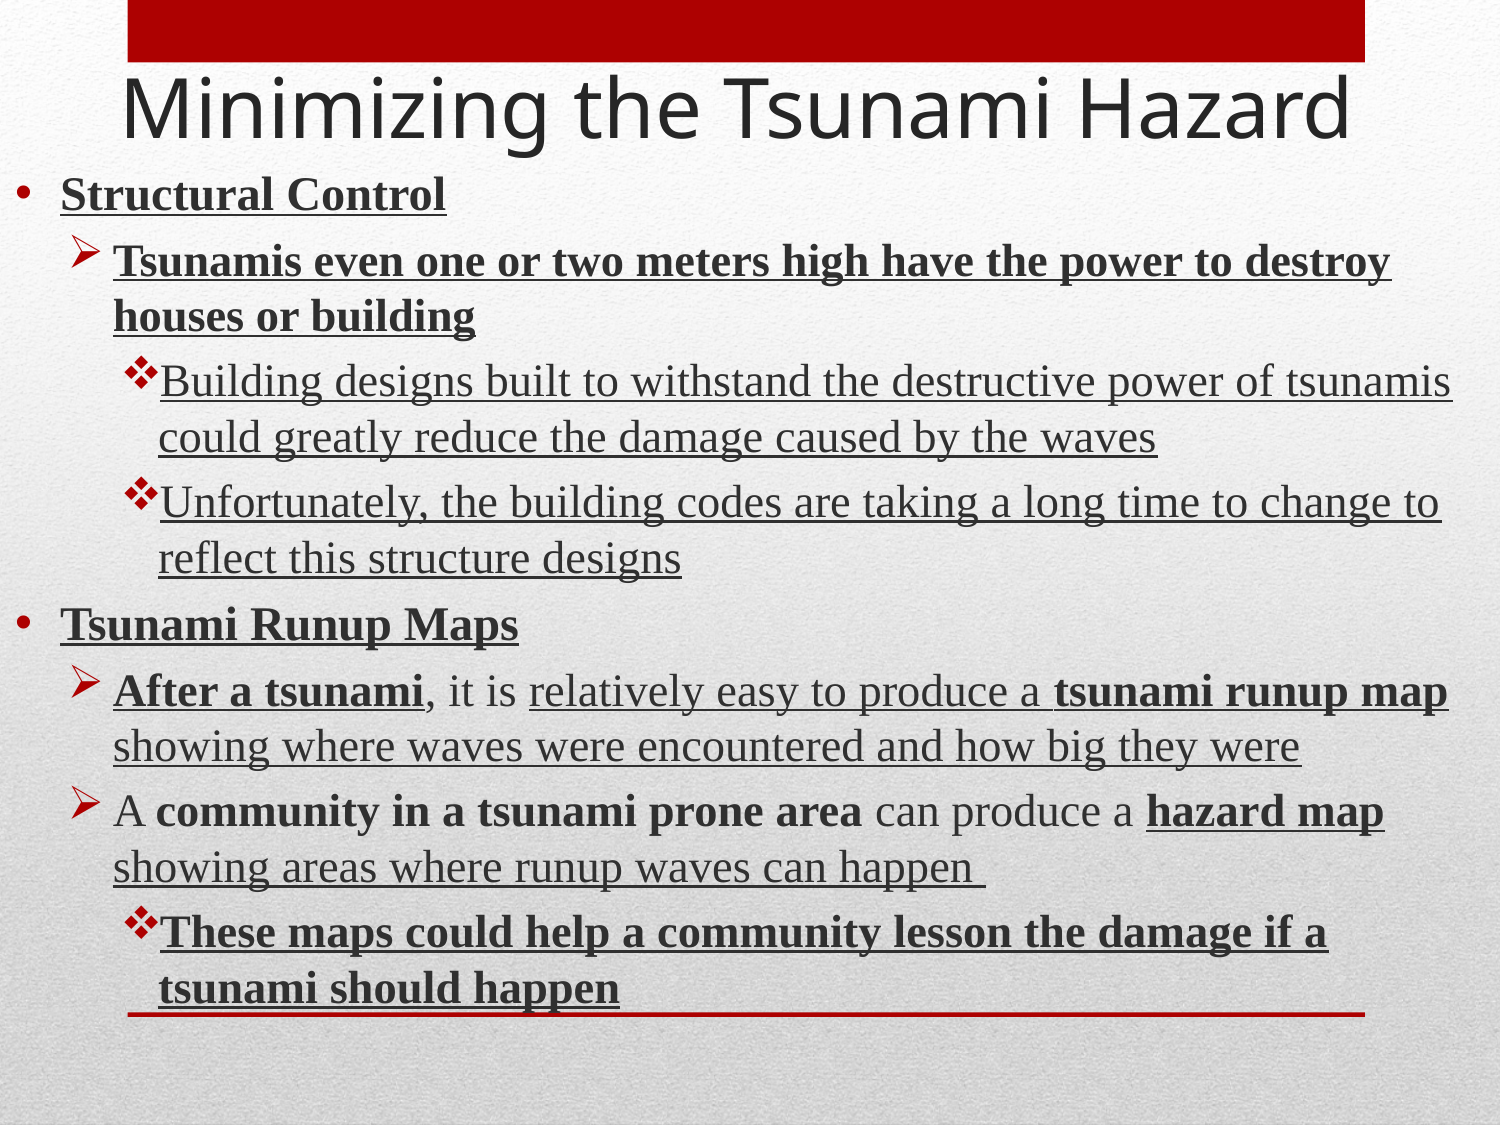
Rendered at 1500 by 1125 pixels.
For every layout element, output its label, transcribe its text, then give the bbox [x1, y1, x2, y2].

title Minimizing the Tsunami Hazard [37, 12, 1438, 149]
list Structural Control Tsunamis even one or two meters high have the power to destroy houses or building Building designs built to withstand the destructive power of tsunamis could greatly reduce the damage caused by the waves Unfortunately, the building codes are taking a long time to change to reflect this structure designs Tsunami Runup Maps After a tsunami, it is relatively easy to produce a tsunami runup map showing where waves were encountered and how big they were A community in a tsunami prone area can produce a hazard map showing areas where runup waves can happen These maps could help a community lesson the damage if a tsunami should happen [0, 149, 1500, 1025]
